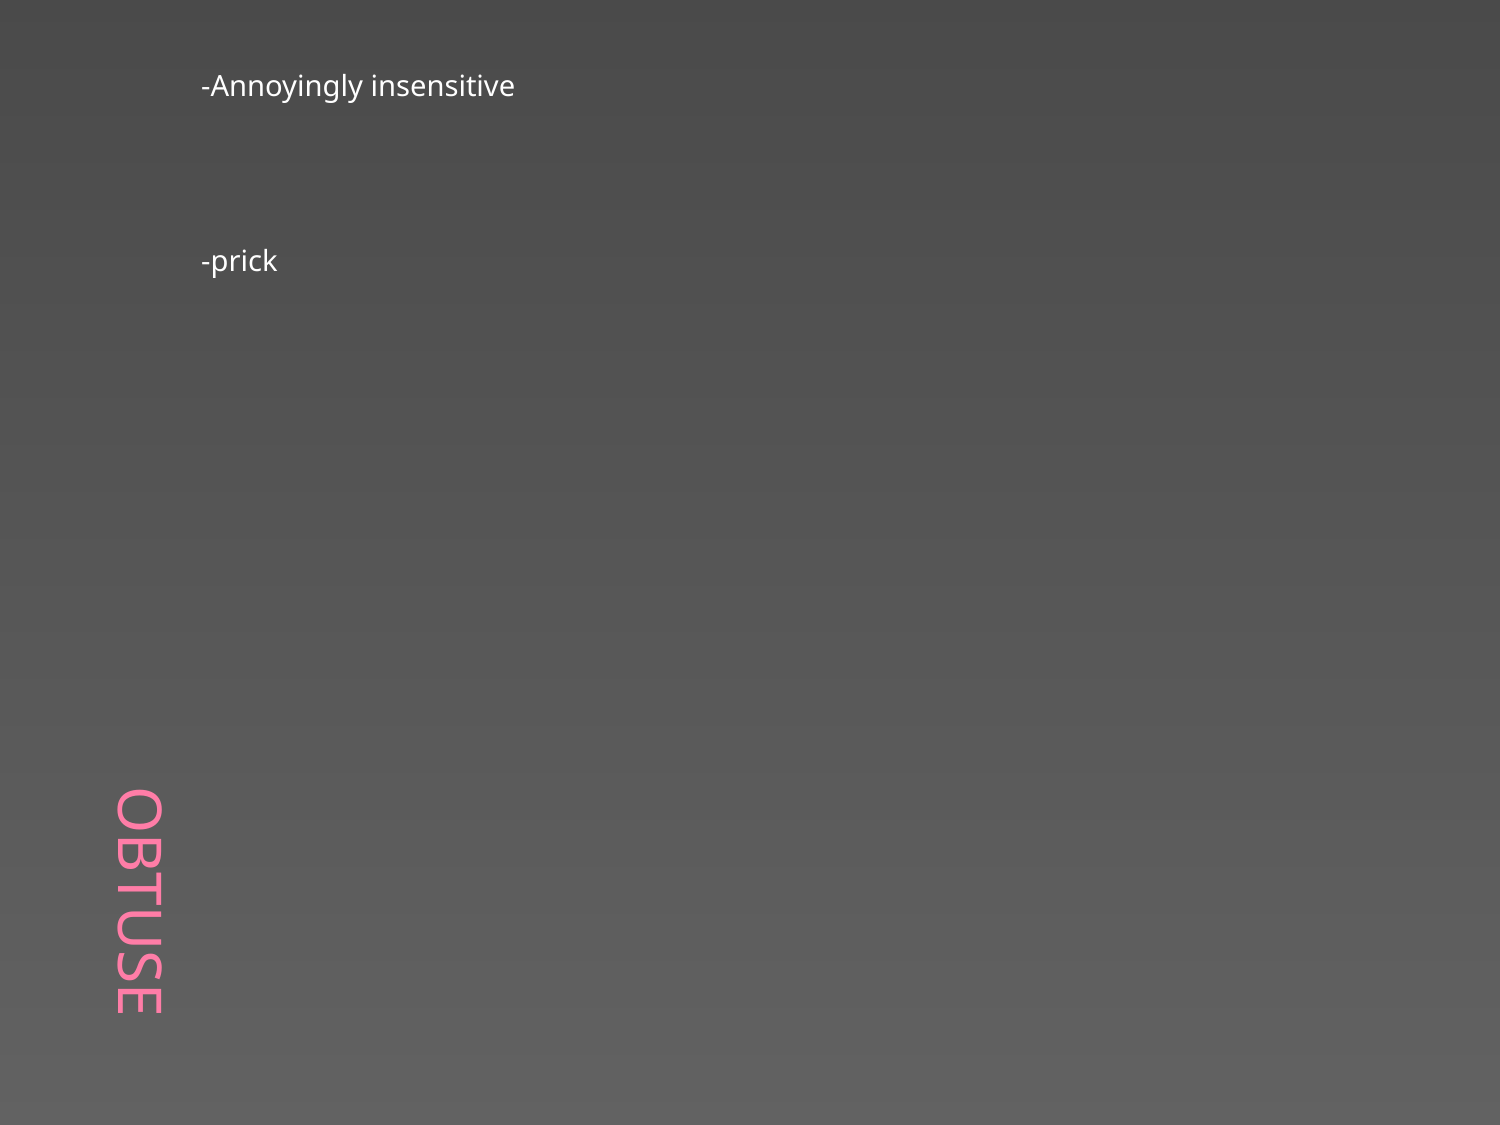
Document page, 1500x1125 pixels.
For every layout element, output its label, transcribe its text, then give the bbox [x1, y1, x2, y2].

title obtuse [36, 60, 186, 1036]
list -Annoyingly insensitive -prick [186, 60, 587, 1036]
